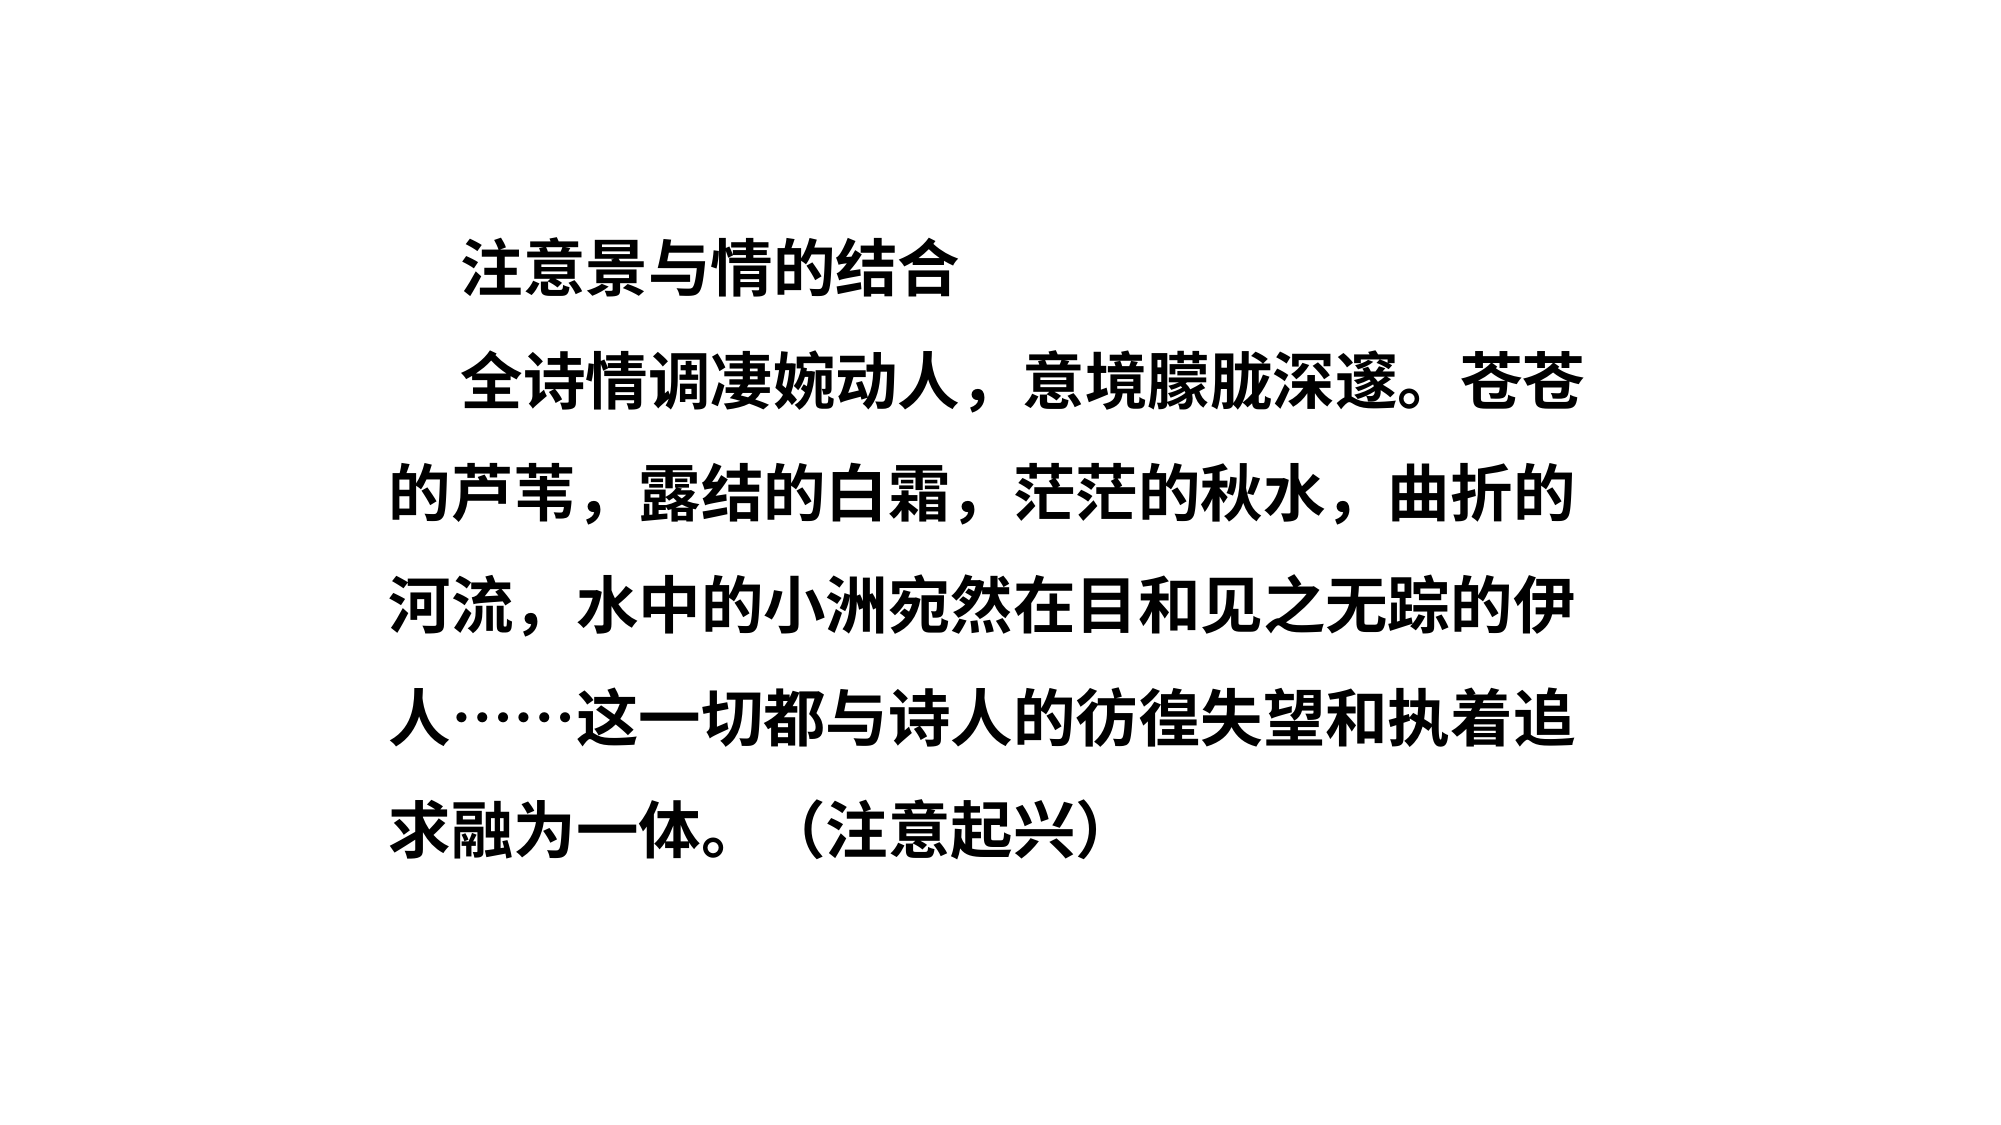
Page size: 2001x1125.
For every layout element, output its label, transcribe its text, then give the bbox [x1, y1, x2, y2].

text_box 注意景与情的结合 全诗情调凄婉动人，意境朦胧深邃。苍苍的芦苇，露结的白霜，茫茫的秋水，曲折的河流，水中的小洲宛然在目和见之无踪的伊人……这一切都与诗人的彷徨失望和执着追求融为一体。（注意起兴） [373, 184, 1625, 874]
